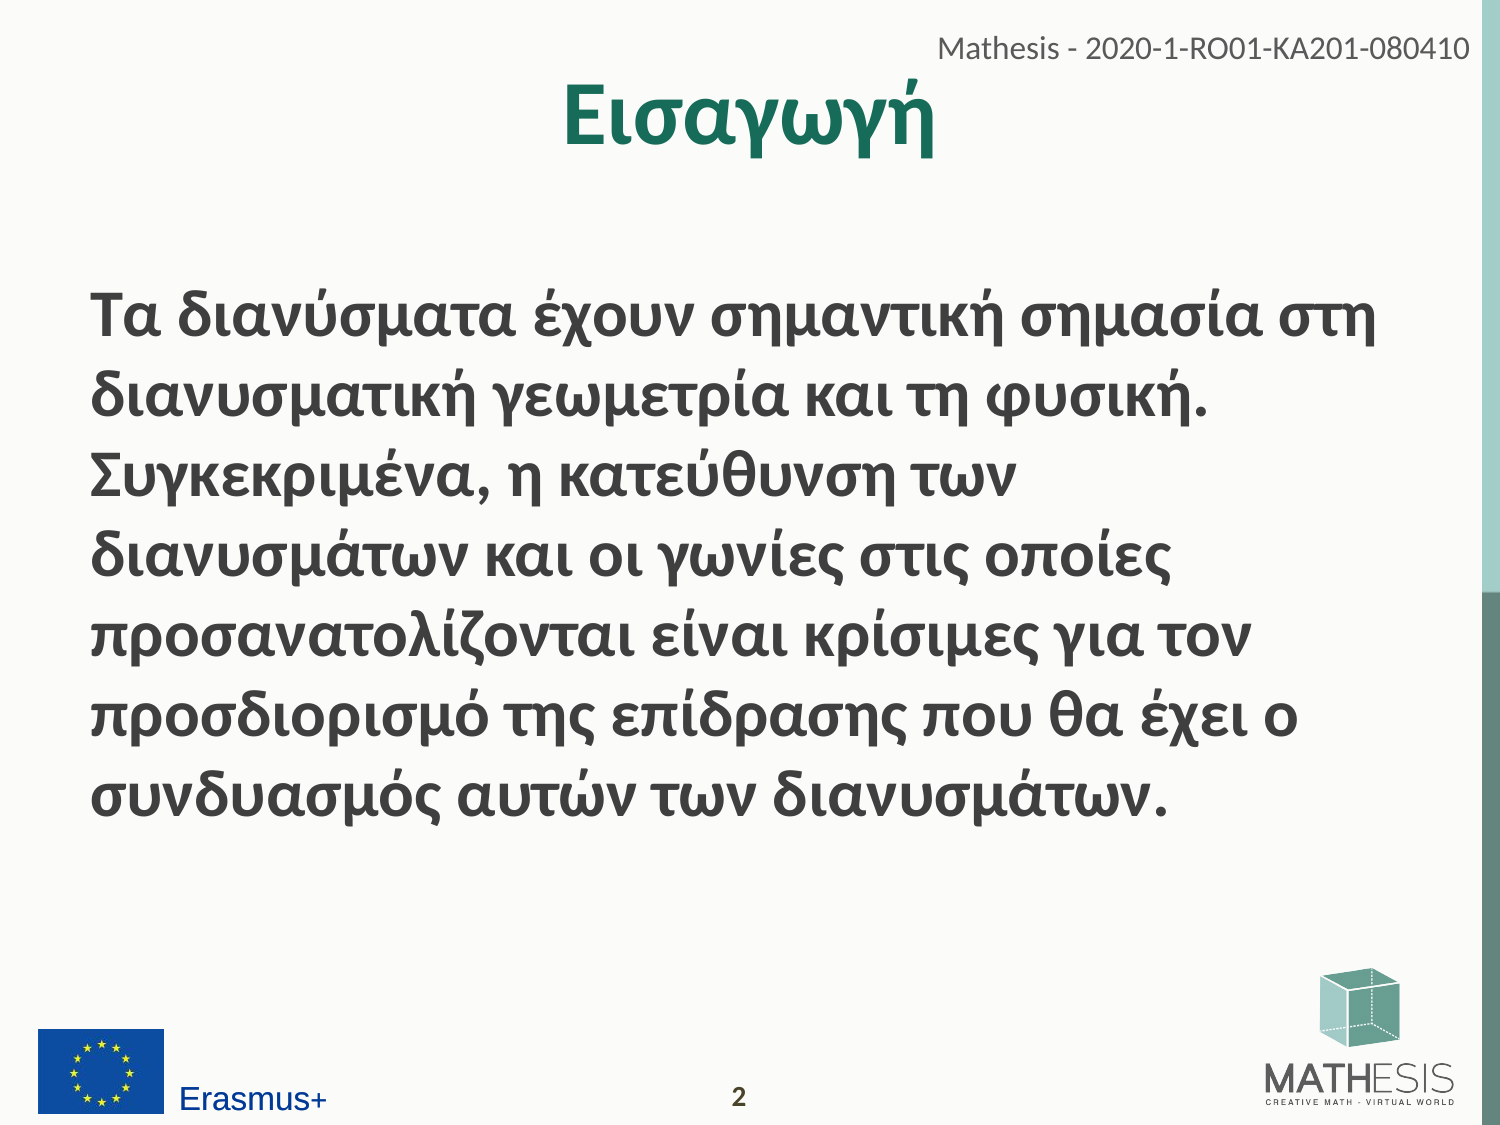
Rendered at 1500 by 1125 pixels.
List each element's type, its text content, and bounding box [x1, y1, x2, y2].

title Εισαγωγή [75, 45, 1425, 233]
picture [38, 1029, 164, 1114]
list Τα διανύσματα έχουν σημαντική σημασία στη διανυσματική γεωμετρία και τη φυσική. Συγκεκριμένα, η κατεύθυνση των διανυσμάτων και οι γωνίες στις οποίες προσανατολίζονται είναι κρίσιμες για τον προσδιορισμό της επίδρασης που θα έχει ο συνδυασμός αυτών των διανυσμάτων. [75, 262, 1425, 1005]
